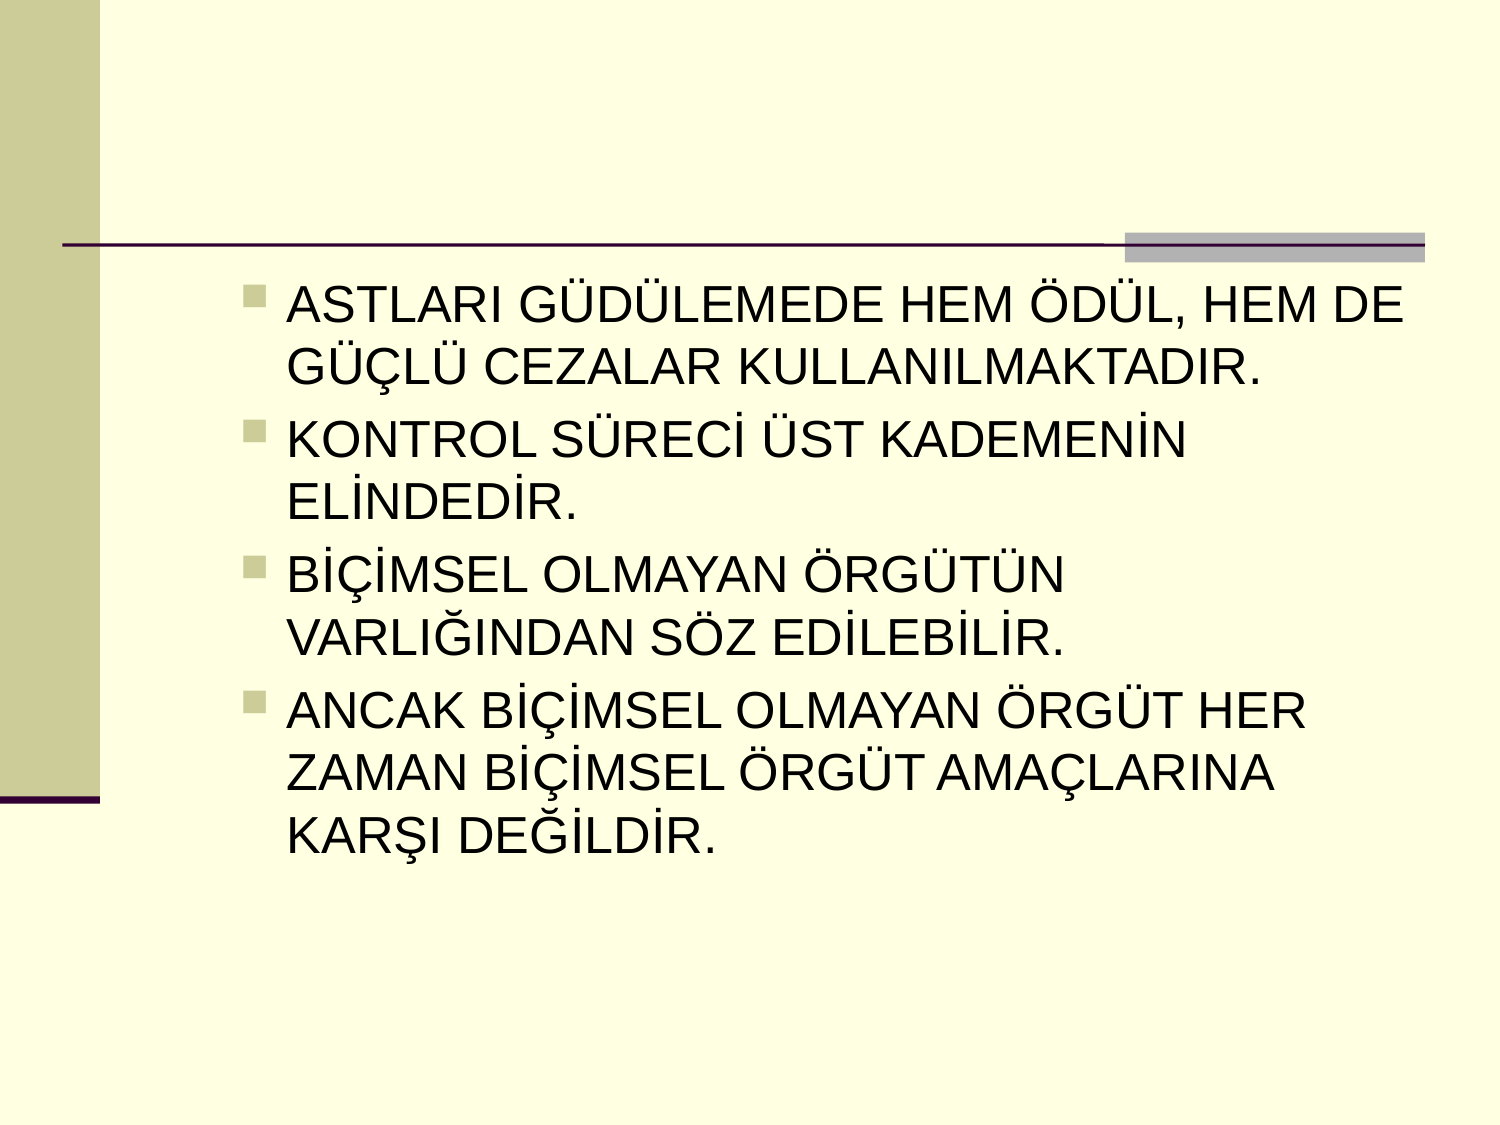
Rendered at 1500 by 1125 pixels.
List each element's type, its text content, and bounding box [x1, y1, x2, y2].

list ASTLARI GÜDÜLEMEDE HEM ÖDÜL, HEM DE GÜÇLÜ CEZALAR KULLANILMAKTADIR. KONTROL SÜRECİ ÜST KADEMENİN ELİNDEDİR. BİÇİMSEL OLMAYAN ÖRGÜTÜN VARLIĞINDAN SÖZ EDİLEBİLİR. ANCAK BİÇİMSEL OLMAYAN ÖRGÜT HER ZAMAN BİÇİMSEL ÖRGÜT AMAÇLARINA KARŞI DEĞİLDİR. [149, 262, 1426, 1006]
